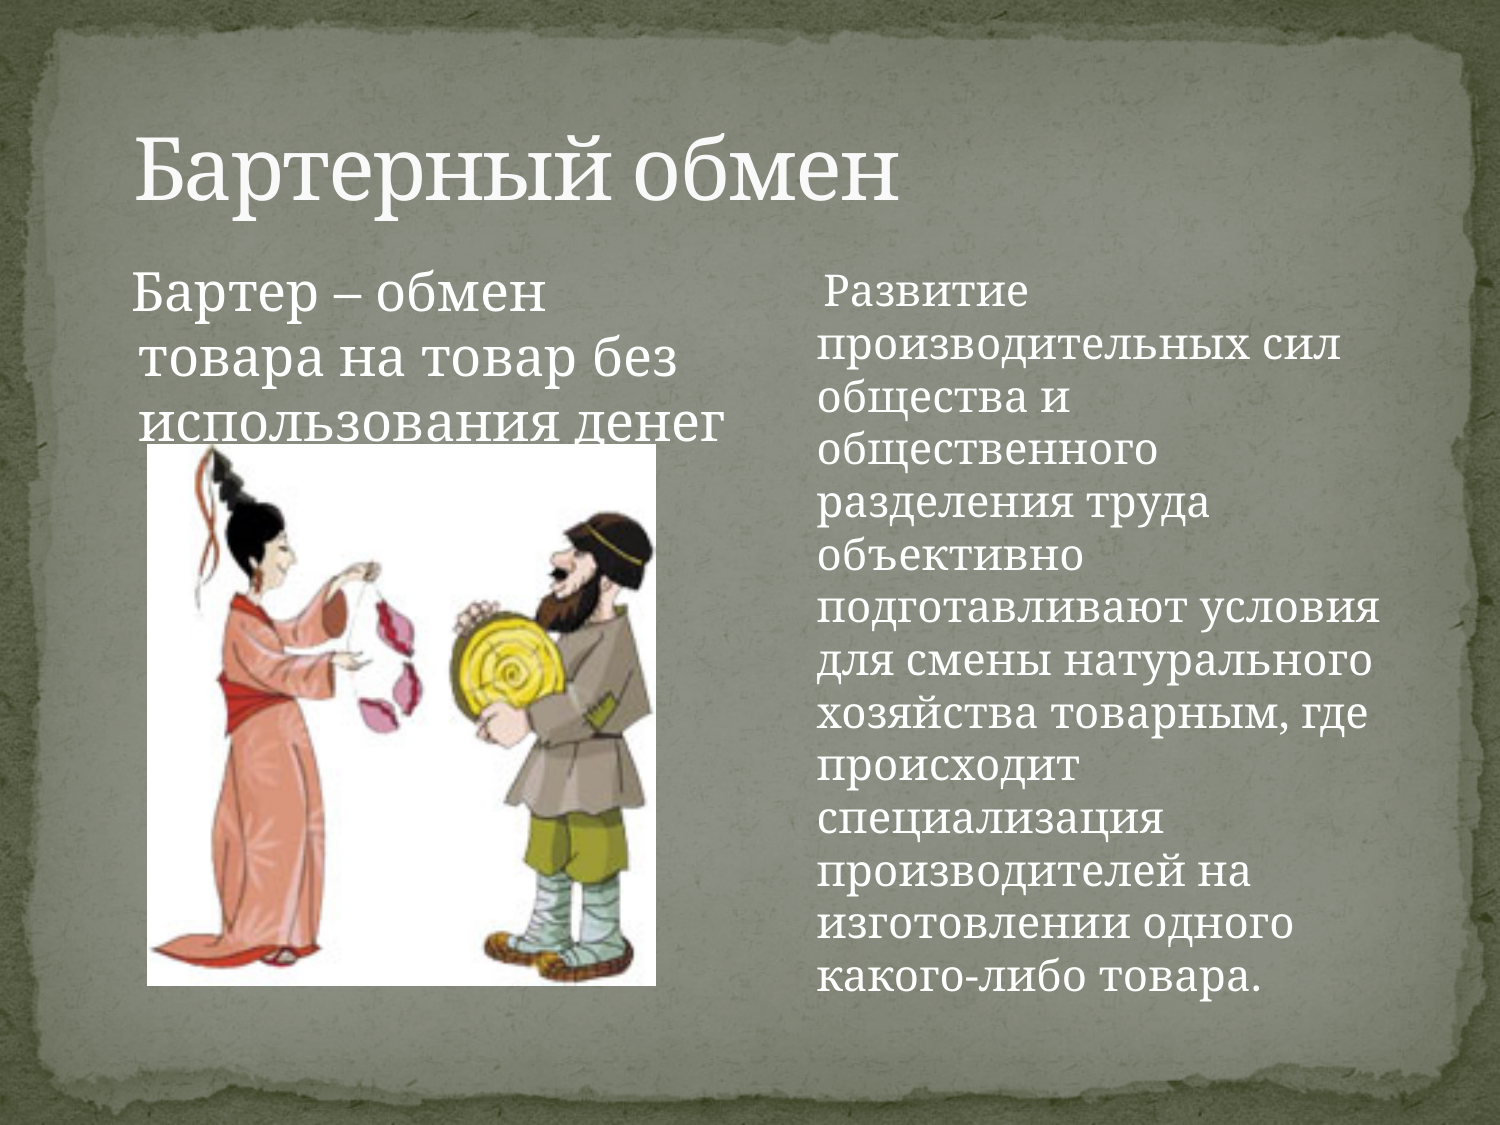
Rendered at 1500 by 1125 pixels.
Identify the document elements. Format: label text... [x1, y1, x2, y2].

list Бартер – обмен товара на товар без использования денег [75, 249, 741, 1000]
picture [147, 444, 656, 986]
list Развитие производительных сил общества и общественного разделения труда объективно подготавливают условия для смены натурального хозяйства товарным, где происходит специализация производителей на изготовлении одного какого-либо товара. [762, 255, 1429, 1012]
title Бартерный обмен [74, 24, 1425, 225]
